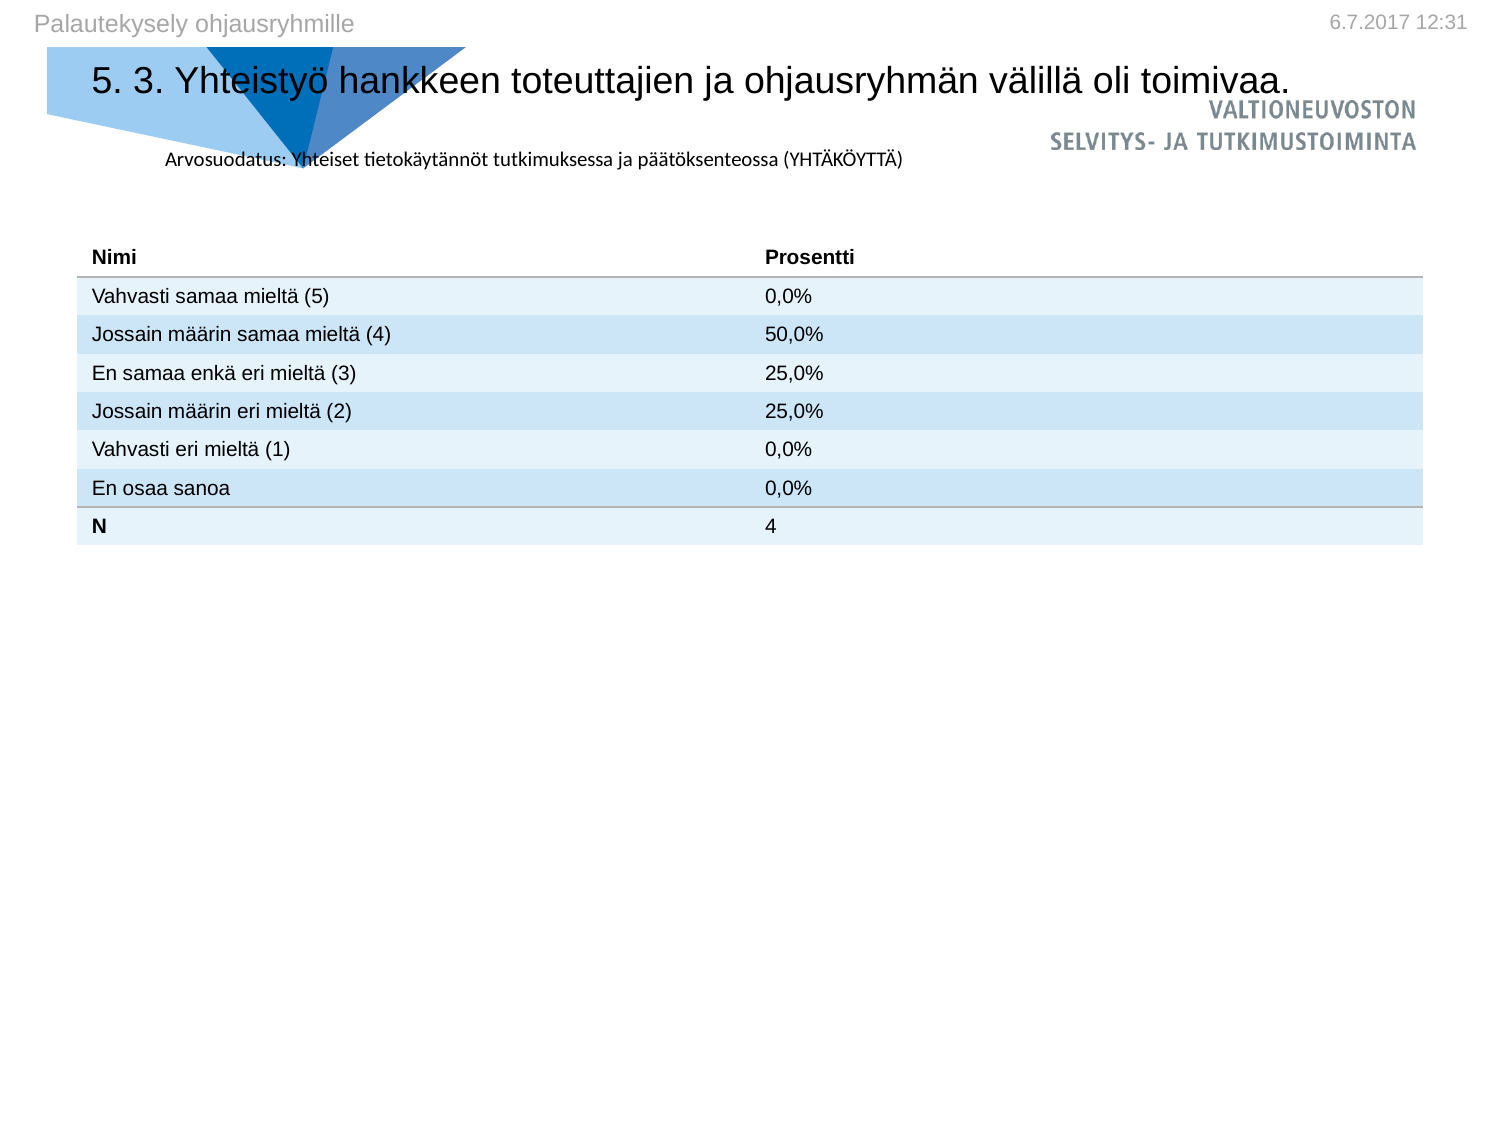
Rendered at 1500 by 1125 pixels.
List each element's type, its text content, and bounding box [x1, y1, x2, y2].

table_cell Jossain määrin samaa mieltä (4) [77, 315, 750, 354]
table_cell 4 [750, 508, 1423, 545]
table_cell 0,0% [750, 469, 1423, 506]
table_cell Vahvasti eri mieltä (1) [77, 430, 750, 469]
table_cell En osaa sanoa [77, 469, 750, 506]
table_cell 50,0% [750, 315, 1423, 354]
table_cell N [77, 508, 750, 545]
list Palautekysely ohjausryhmille [0, 0, 1500, 38]
table_cell 25,0% [750, 354, 1423, 392]
table_cell 25,0% [750, 392, 1423, 430]
table_header Prosentti [750, 239, 1423, 276]
title 5. 3. Yhteistyö hankkeen toteuttajien ja ohjausryhmän välillä oli toimivaa. [76, 38, 1427, 126]
title Arvosuodatus: Yhteiset tietokäytännöt tutkimuksessa ja päätöksenteossa (YHTÄKÖYTTÄ) [148, 123, 1500, 217]
table_cell Jossain määrin eri mieltä (2) [77, 392, 750, 430]
table_cell Vahvasti samaa mieltä (5) [77, 278, 750, 315]
table_header Nimi [77, 239, 750, 276]
table_cell 0,0% [750, 430, 1423, 469]
table_cell En samaa enkä eri mieltä (3) [77, 354, 750, 392]
table_cell 0,0% [750, 278, 1423, 315]
